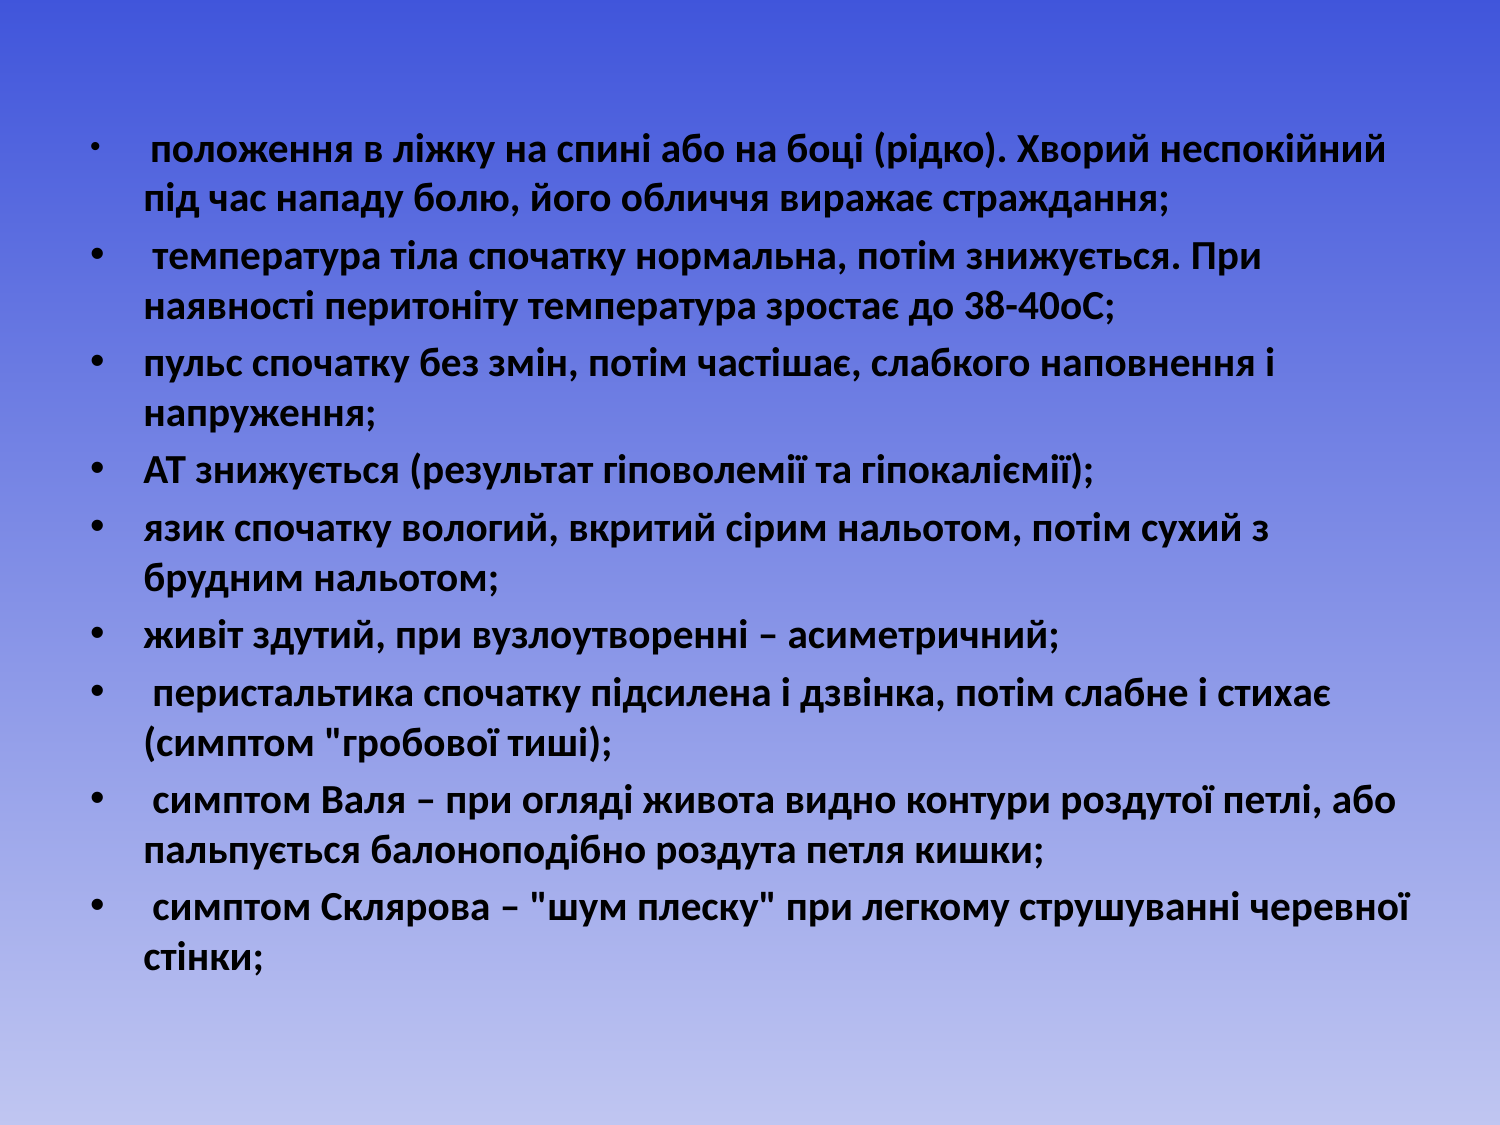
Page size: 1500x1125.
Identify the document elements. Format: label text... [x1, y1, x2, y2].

list положення в ліжку на спині або на боці (рідко). Хворий неспокійний під час нападу болю, його обличчя виражає страждання; температура тіла спочатку нормальна, потім знижується. При наявності перитоніту температура зростає до 38-40оС; пульс спочатку без змін, потім частішає, слабкого наповнення і напруження; АТ знижується (результат гіповолемії та гіпокаліємії); язик спочатку вологий, вкритий сірим нальотом, потім сухий з брудним нальотом; живіт здутий, при вузлоутворенні – асиметричний; перистальтика спочатку підсилена і дзвінка, потім слабне і стихає (симптом "гробової тиші); симптом Валя – при огляді живота видно контури роздутої петлі, або пальпується балоноподібно роздута петля кишки; симптом Склярова – "шум плеску" при легкому струшуванні черевної стінки; [75, 113, 1425, 1005]
